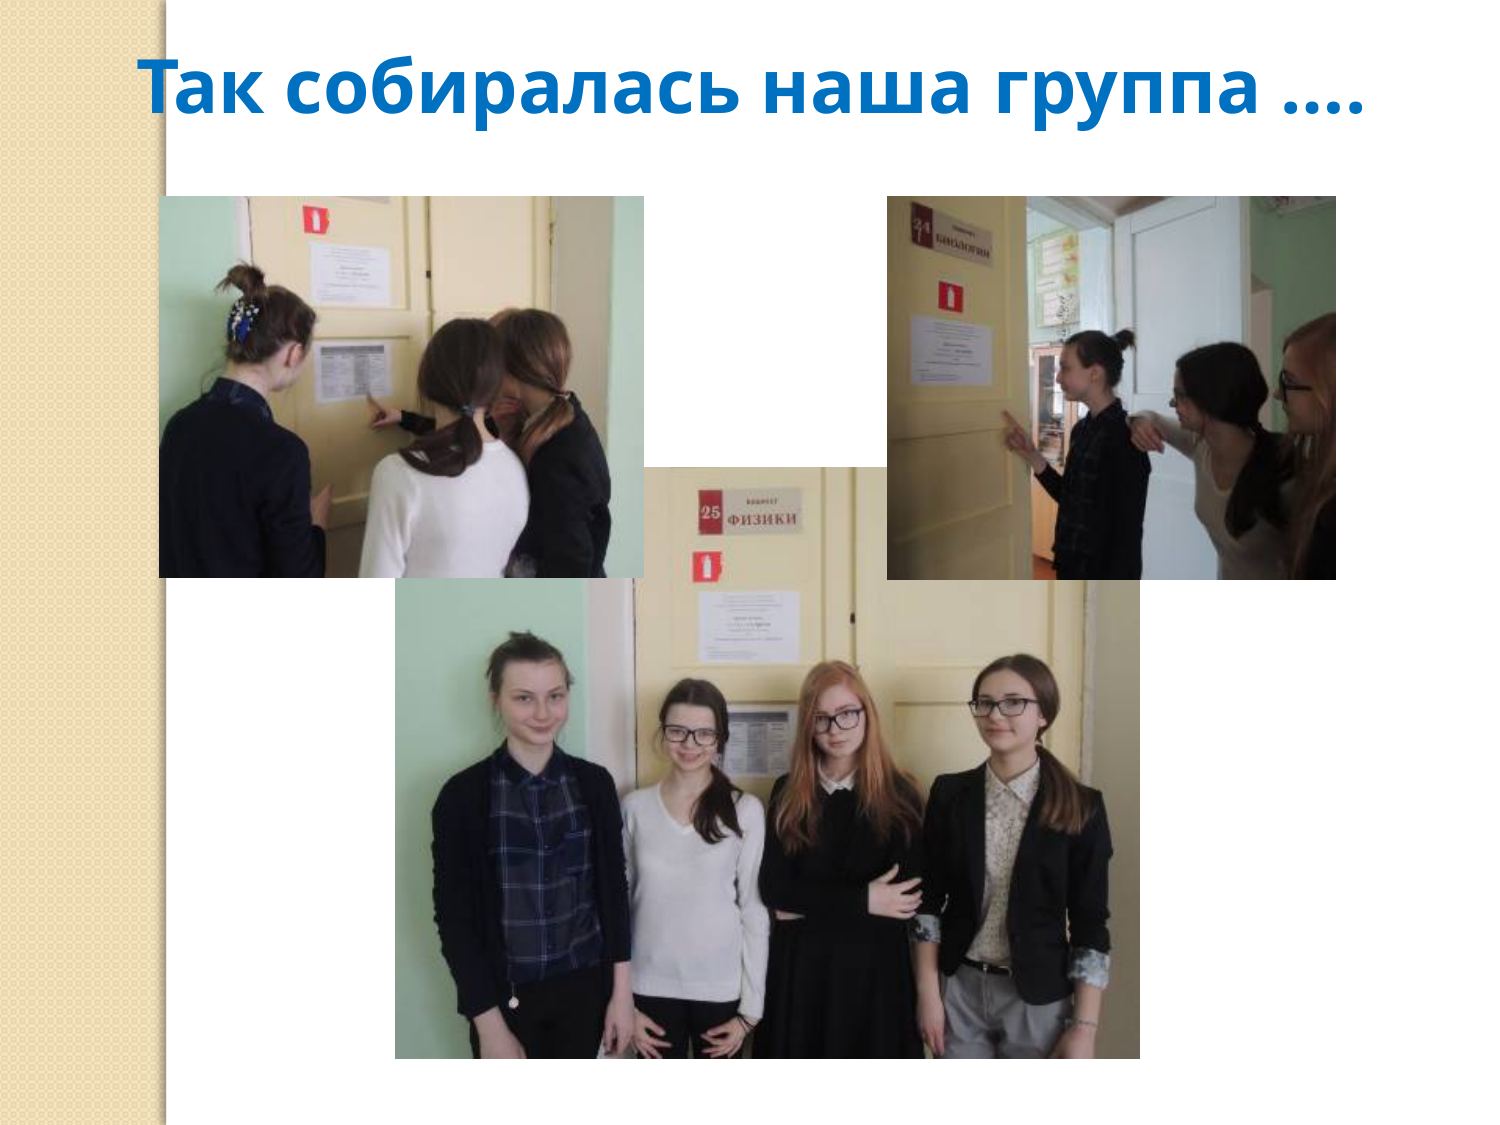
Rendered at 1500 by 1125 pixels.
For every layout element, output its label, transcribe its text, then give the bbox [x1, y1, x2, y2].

text_box Так собиралась наша группа …. [76, 31, 1427, 219]
picture [159, 196, 1336, 1059]
